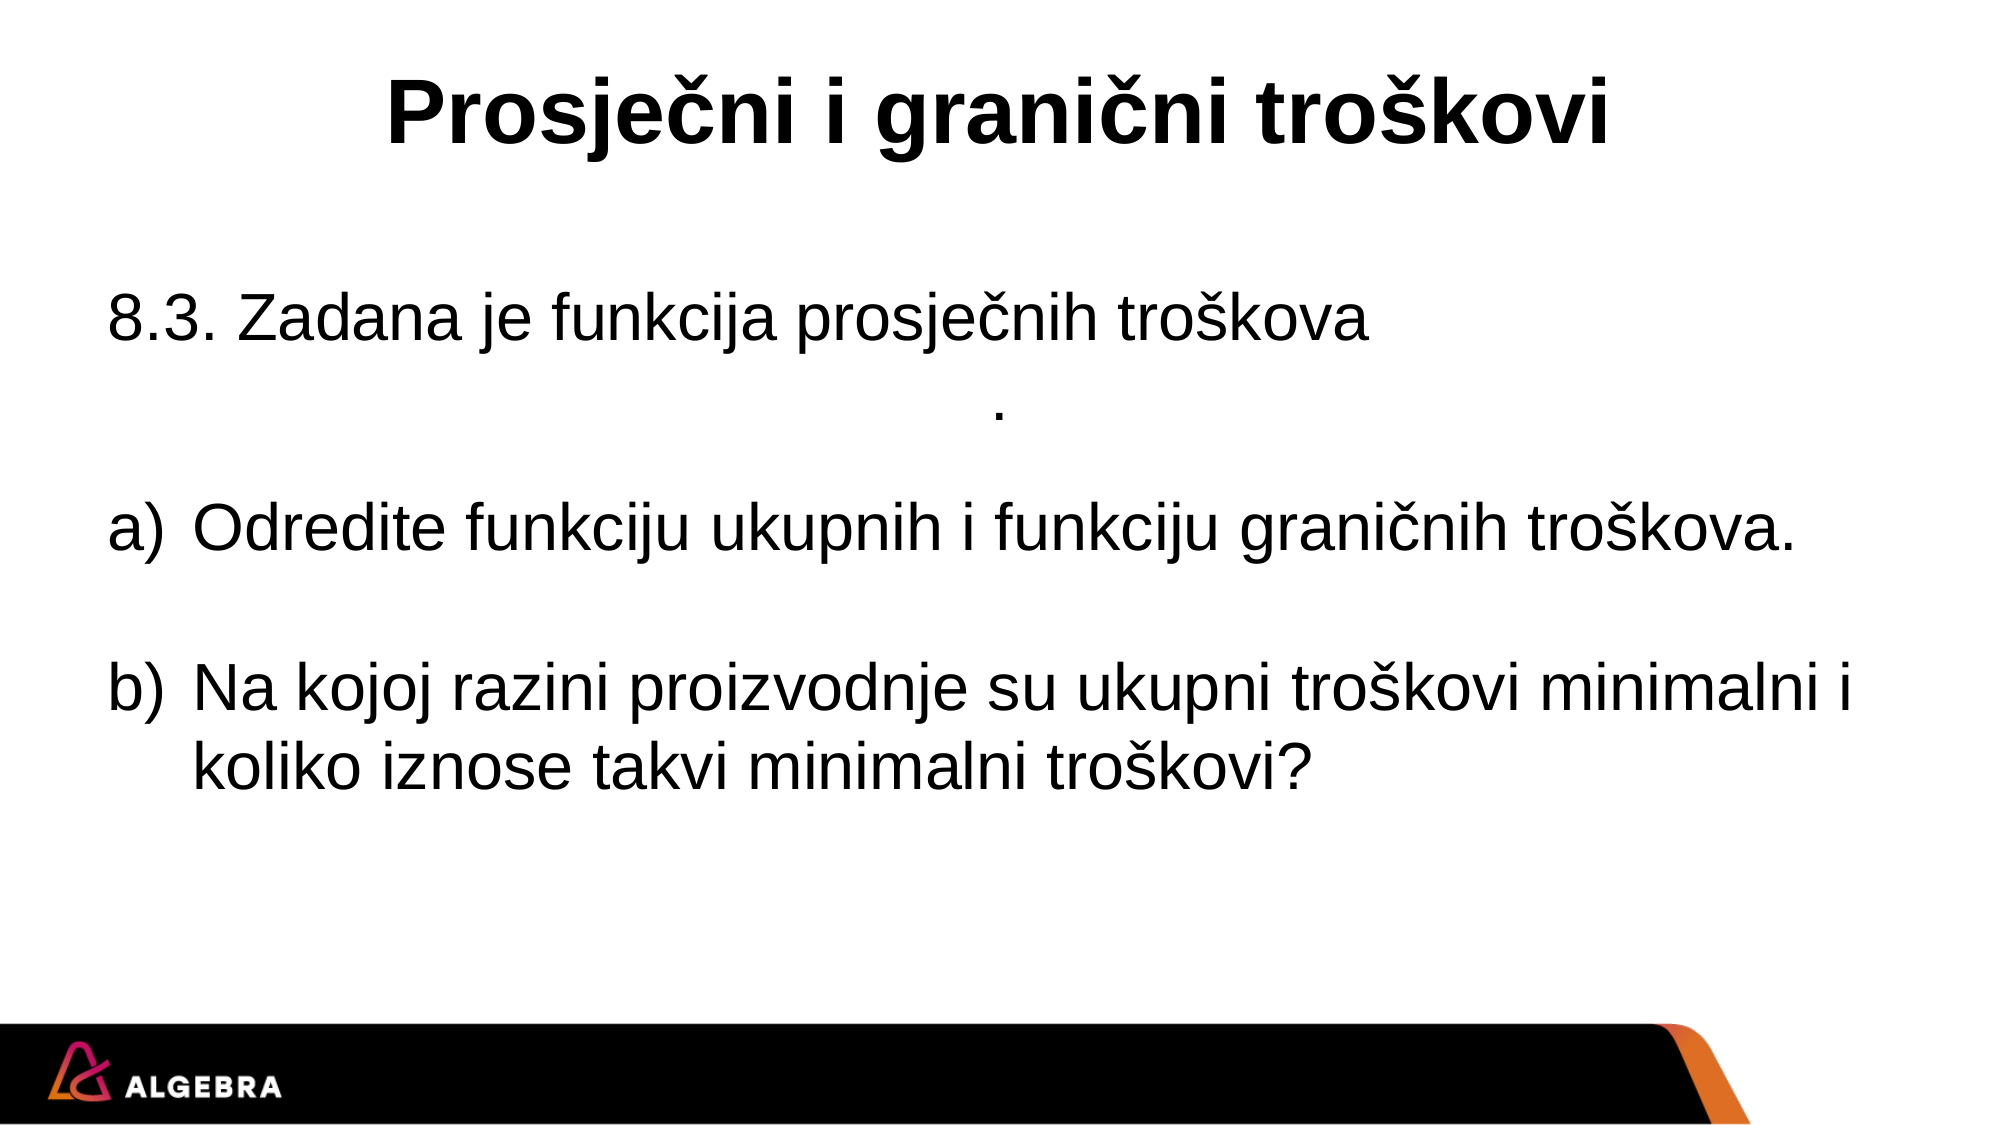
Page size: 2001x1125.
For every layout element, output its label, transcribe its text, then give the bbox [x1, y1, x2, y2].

picture [0, 1023, 1958, 1125]
title Prosječni i granični troškovi [137, 4, 1863, 223]
